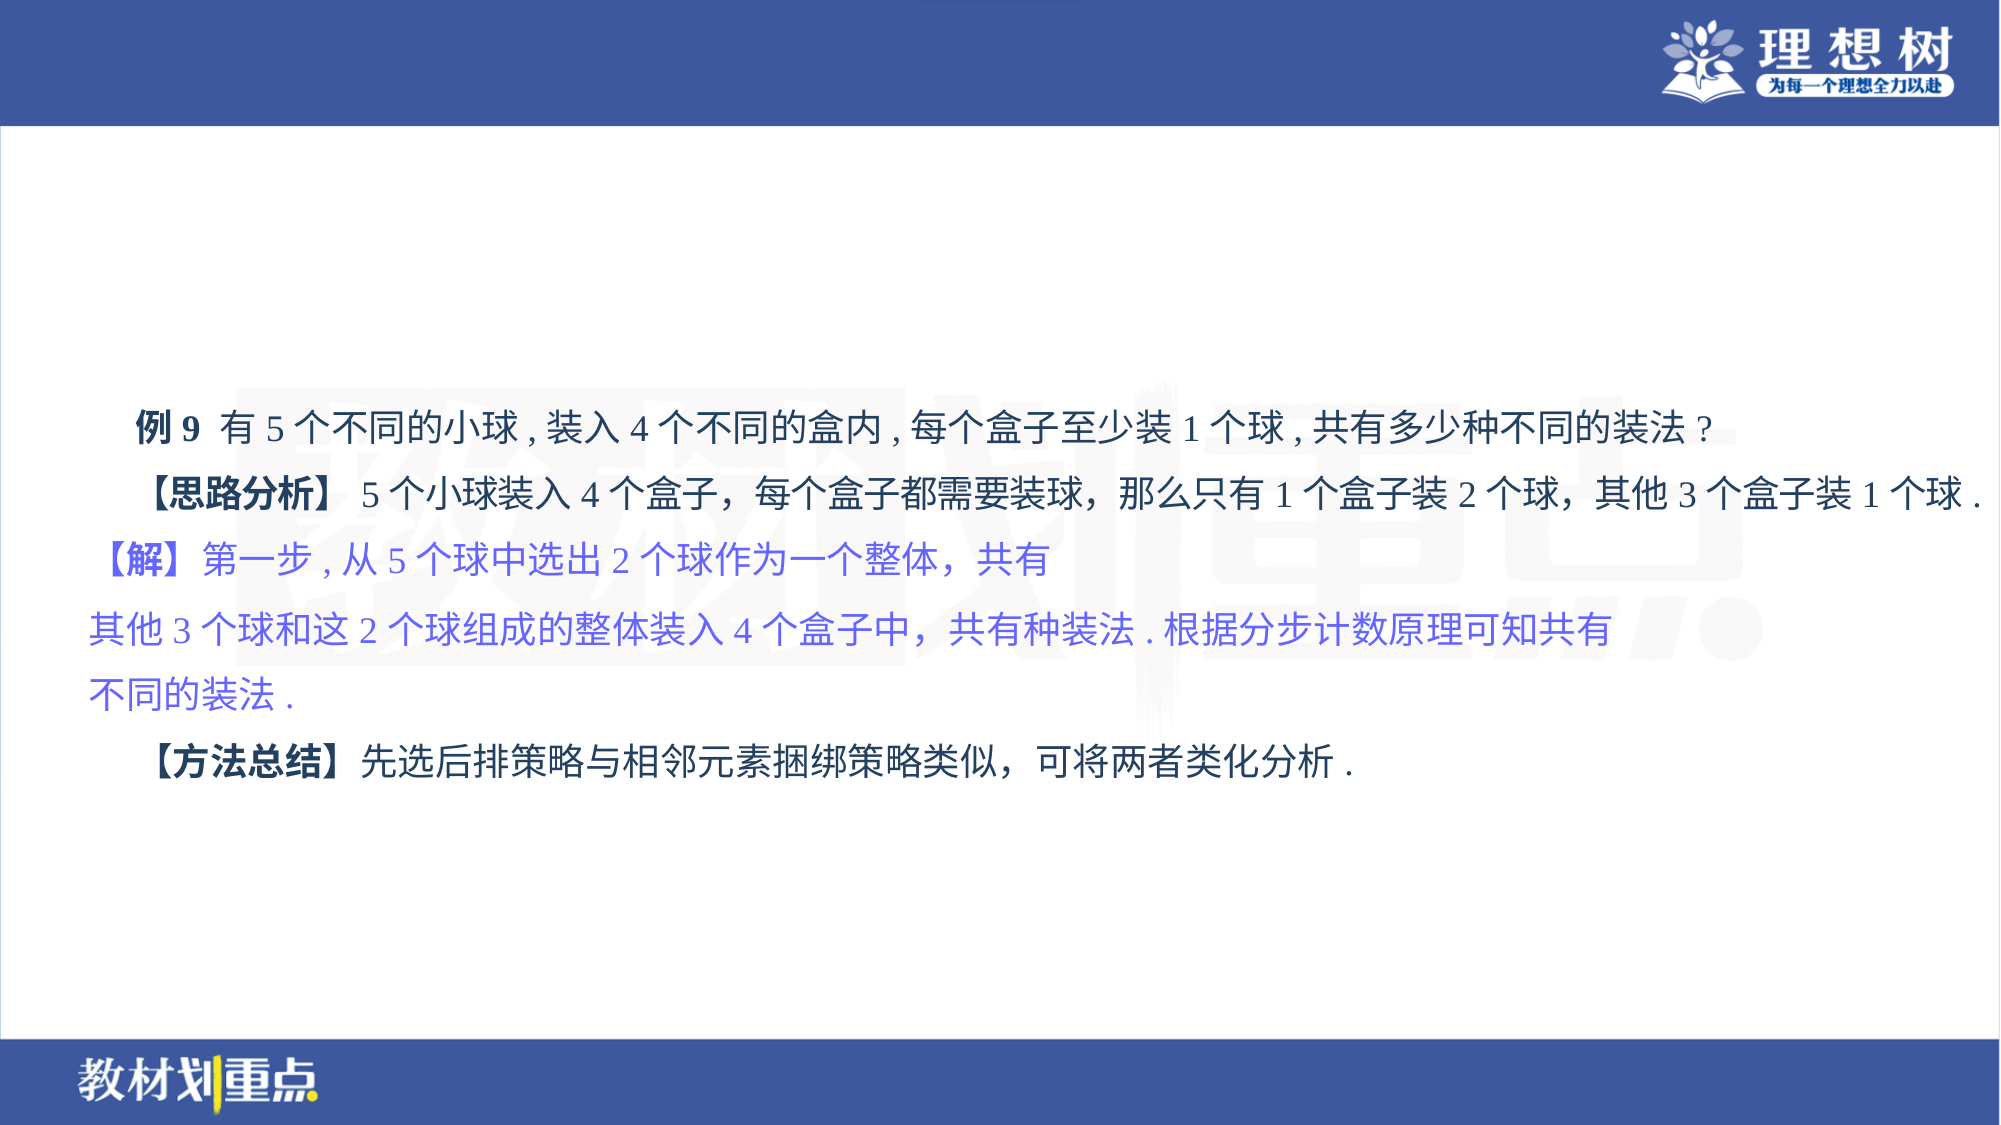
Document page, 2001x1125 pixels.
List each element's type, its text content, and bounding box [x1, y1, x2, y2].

text_box 例9 有5个不同的小球,装入4个不同的盒内,每个盒子至少装1个球,共有多少种不同的装法? [88, 382, 1911, 442]
text_box 【方法总结】先选后排策略与相邻元素捆绑策略类似，可将两者类化分析. [88, 716, 1911, 776]
picture [0, 0, 2000, 1125]
text_box 【思路分析】5个小球装入4个盒子，每个盒子都需要装球，那么只有1个盒子装2个球，其他3个盒子装1个球. [88, 448, 1911, 508]
